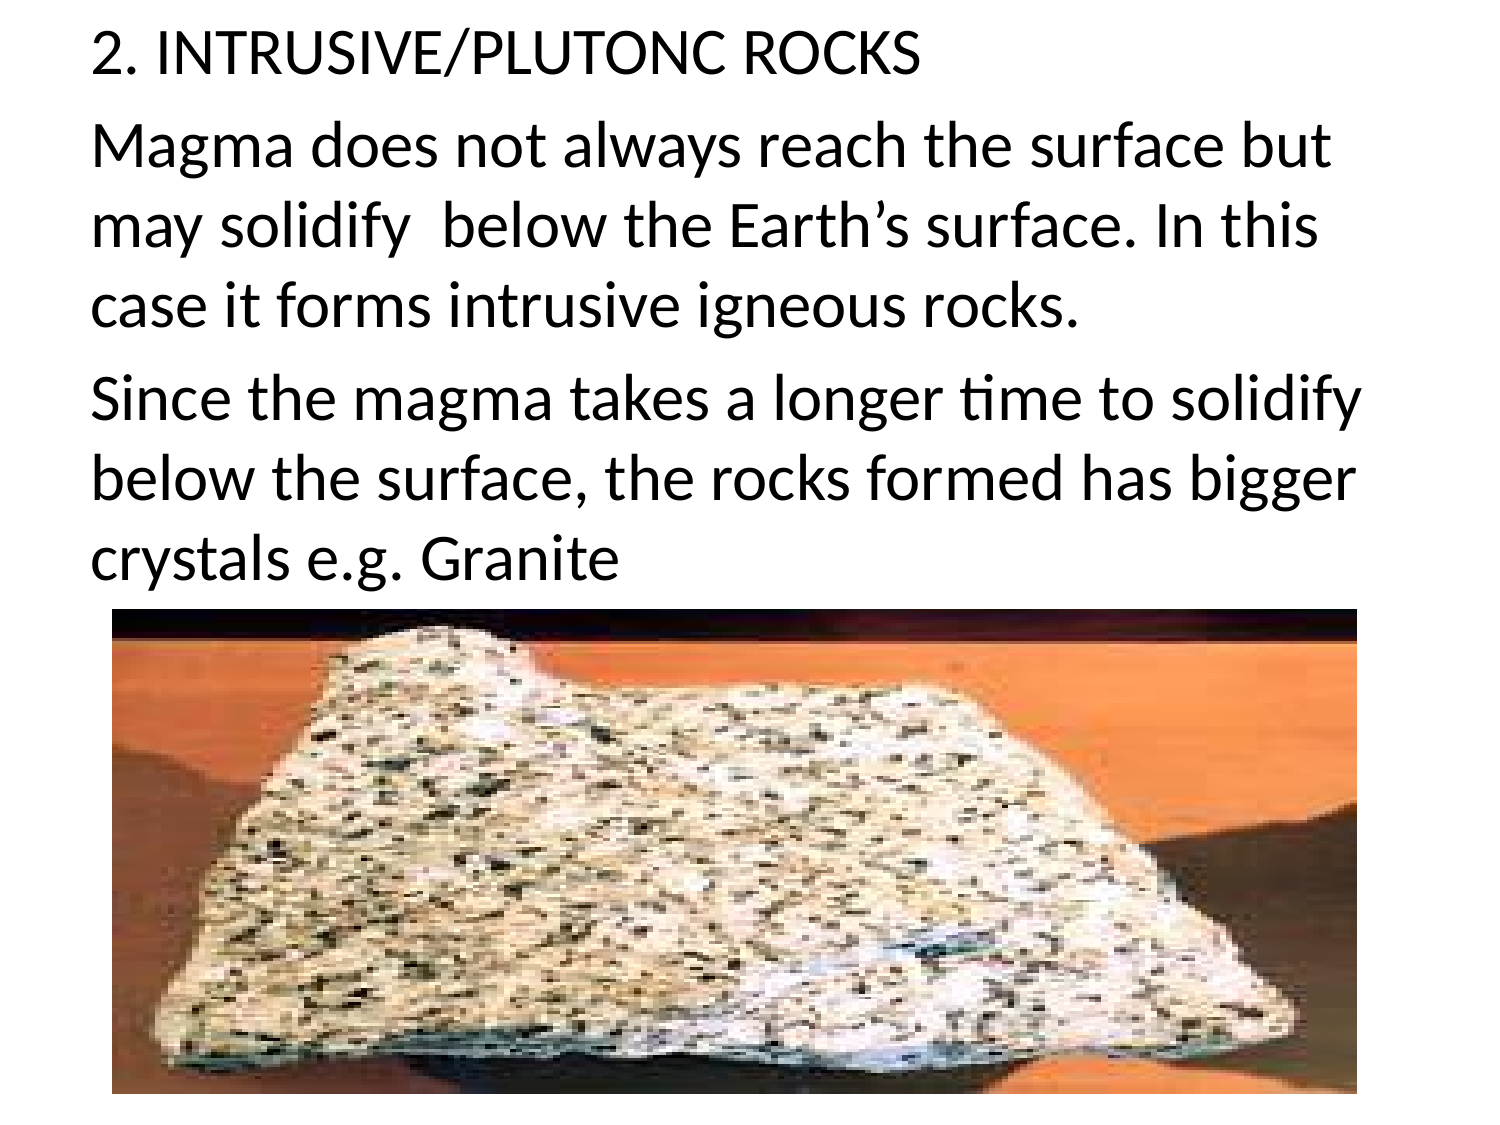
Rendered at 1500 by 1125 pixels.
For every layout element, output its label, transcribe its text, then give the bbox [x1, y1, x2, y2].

list 2. INTRUSIVE/PLUTONC ROCKS Magma does not always reach the surface but may solidify below the Earth’s surface. In this case it forms intrusive igneous rocks. Since the magma takes a longer time to solidify below the surface, the rocks formed has bigger crystals e.g. Granite [75, 0, 1425, 1005]
picture [111, 609, 1357, 1095]
